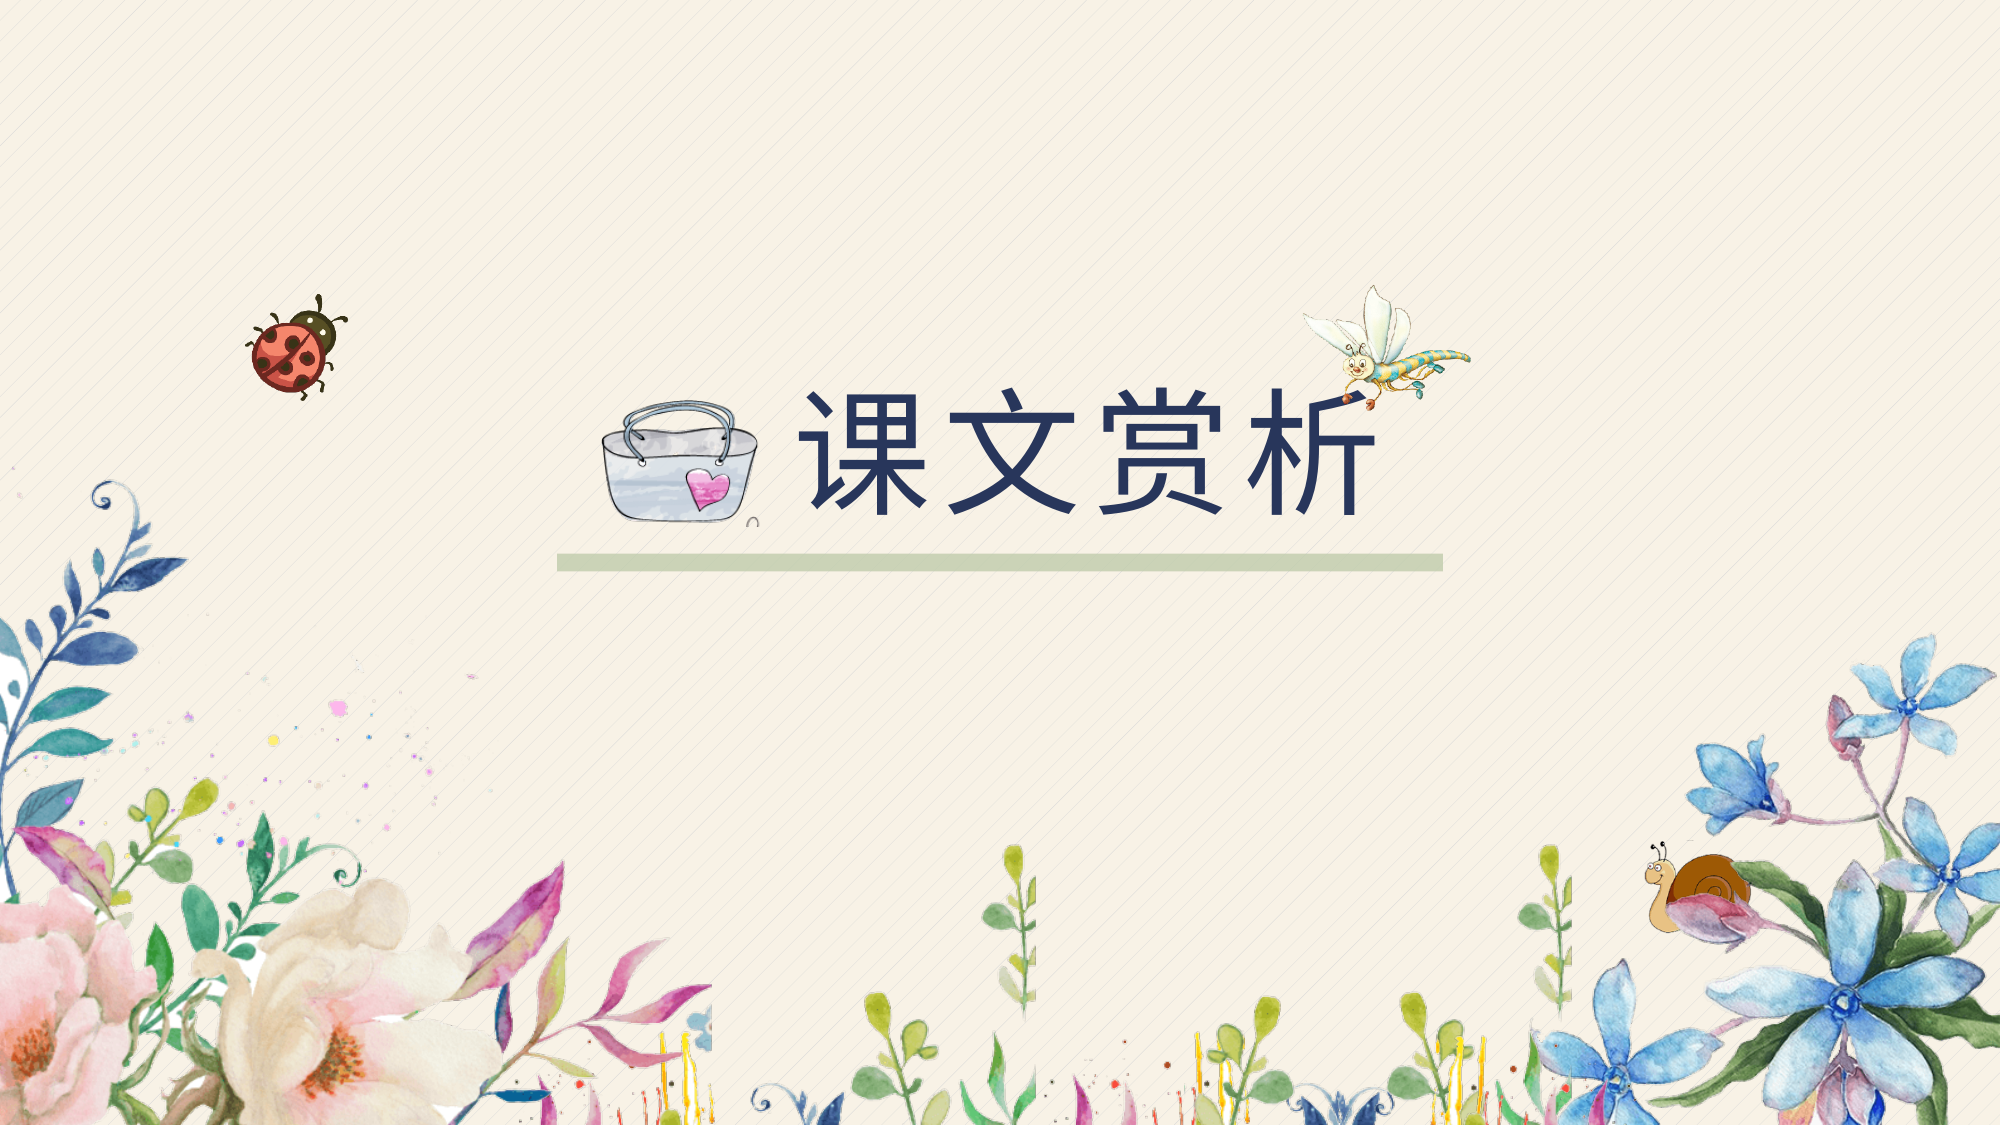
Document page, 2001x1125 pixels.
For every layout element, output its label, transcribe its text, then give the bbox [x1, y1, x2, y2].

picture [0, 400, 2000, 1125]
text_box 课文赏析 [681, 359, 1494, 540]
picture [245, 294, 348, 401]
text_box [786, 553, 1433, 572]
picture [1302, 284, 1471, 411]
